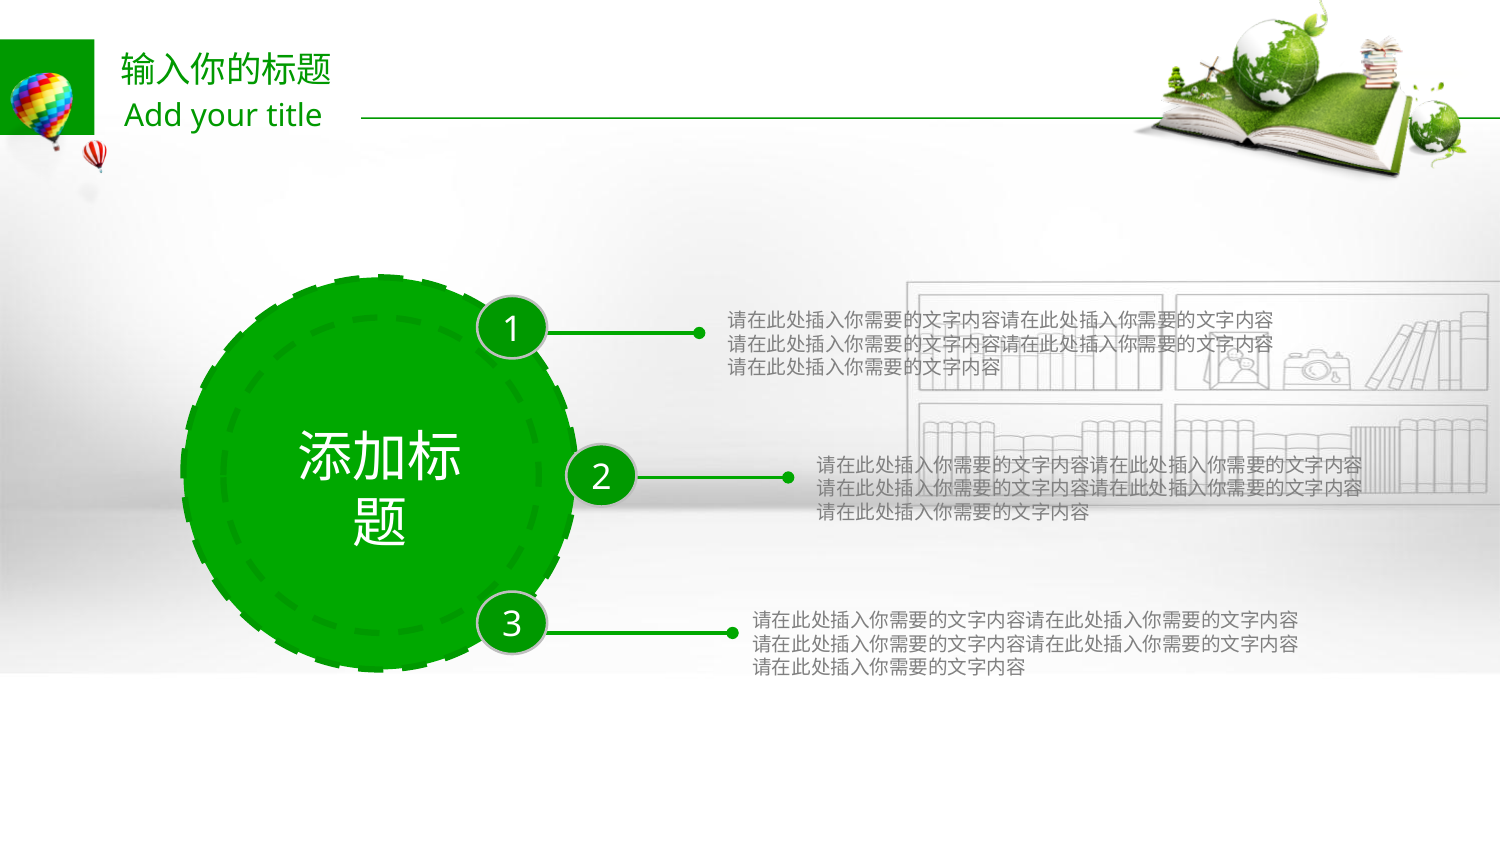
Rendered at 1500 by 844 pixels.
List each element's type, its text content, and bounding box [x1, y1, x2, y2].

text_box 请在此处插入你需要的文字内容请在此处插入你需要的文字内容请在此处插入你需要的文字内容请在此处插入你需要的文字内容请在此处插入你需要的文字内容 [727, 308, 1283, 379]
text_box 2 [564, 442, 638, 508]
text_box 请在此处插入你需要的文字内容请在此处插入你需要的文字内容请在此处插入你需要的文字内容请在此处插入你需要的文字内容请在此处插入你需要的文字内容 [816, 452, 1372, 524]
text_box 1 [475, 294, 549, 360]
text_box 请在此处插入你需要的文字内容请在此处插入你需要的文字内容请在此处插入你需要的文字内容请在此处插入你需要的文字内容请在此处插入你需要的文字内容 [752, 608, 1308, 679]
picture [0, 0, 1500, 844]
text_box [223, 317, 539, 633]
text_box [183, 277, 575, 670]
text_box 3 [475, 590, 549, 656]
